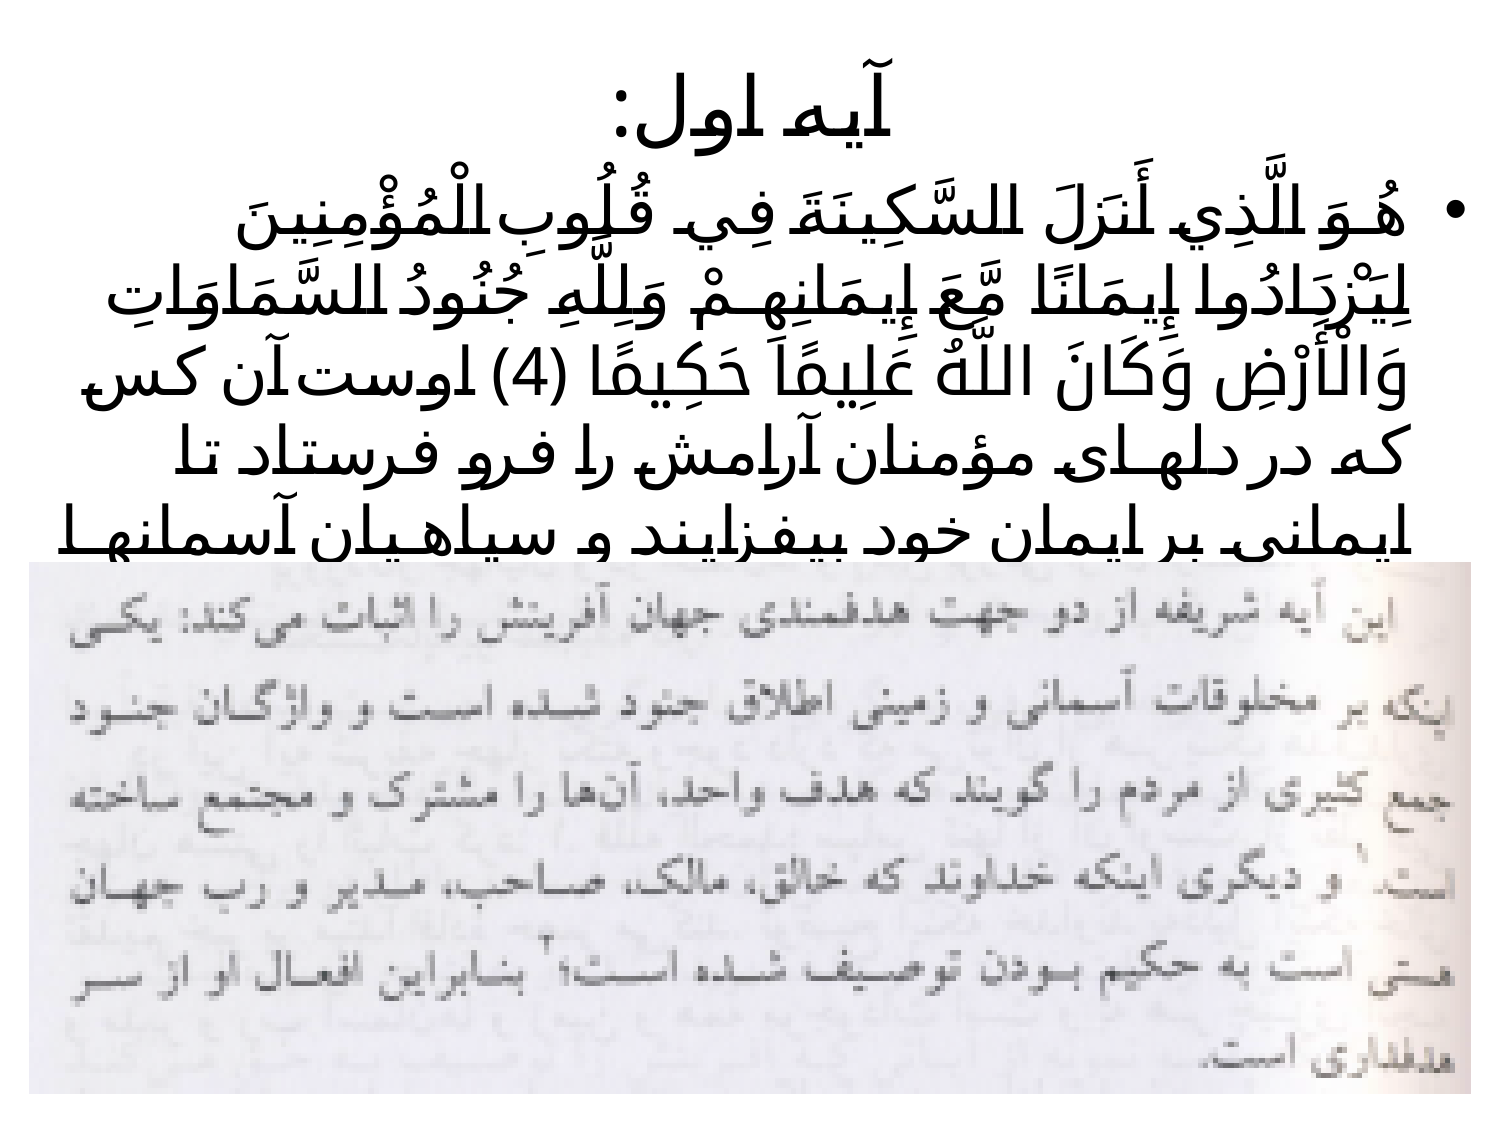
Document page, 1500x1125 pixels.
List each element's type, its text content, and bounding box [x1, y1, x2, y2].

picture [29, 562, 1471, 1095]
list هُوَ الَّذِي أَنزَلَ السَّكِينَةَ فِي قُلُوبِ الْمُؤْمِنِينَ لِيَزْدَادُوا إِيمَانًا مَّعَ إِيمَانِهِمْ وَلِلَّهِ جُنُودُ السَّمَاوَاتِ وَالْأَرْضِ وَكَانَ اللَّهُ عَلِيمًا حَكِيمًا ﴿4﴾ اوست آن كس كه در دلهاى مؤمنان آرامش را فرو فرستاد تا ايمانى بر ايمان خود بيفزايند و سپاهيان آسمانها و زمين از آن خداست و خدا همواره داناى سنجيده‏كار است [17, 160, 1483, 1094]
title آیه اول: [75, 45, 1425, 160]
